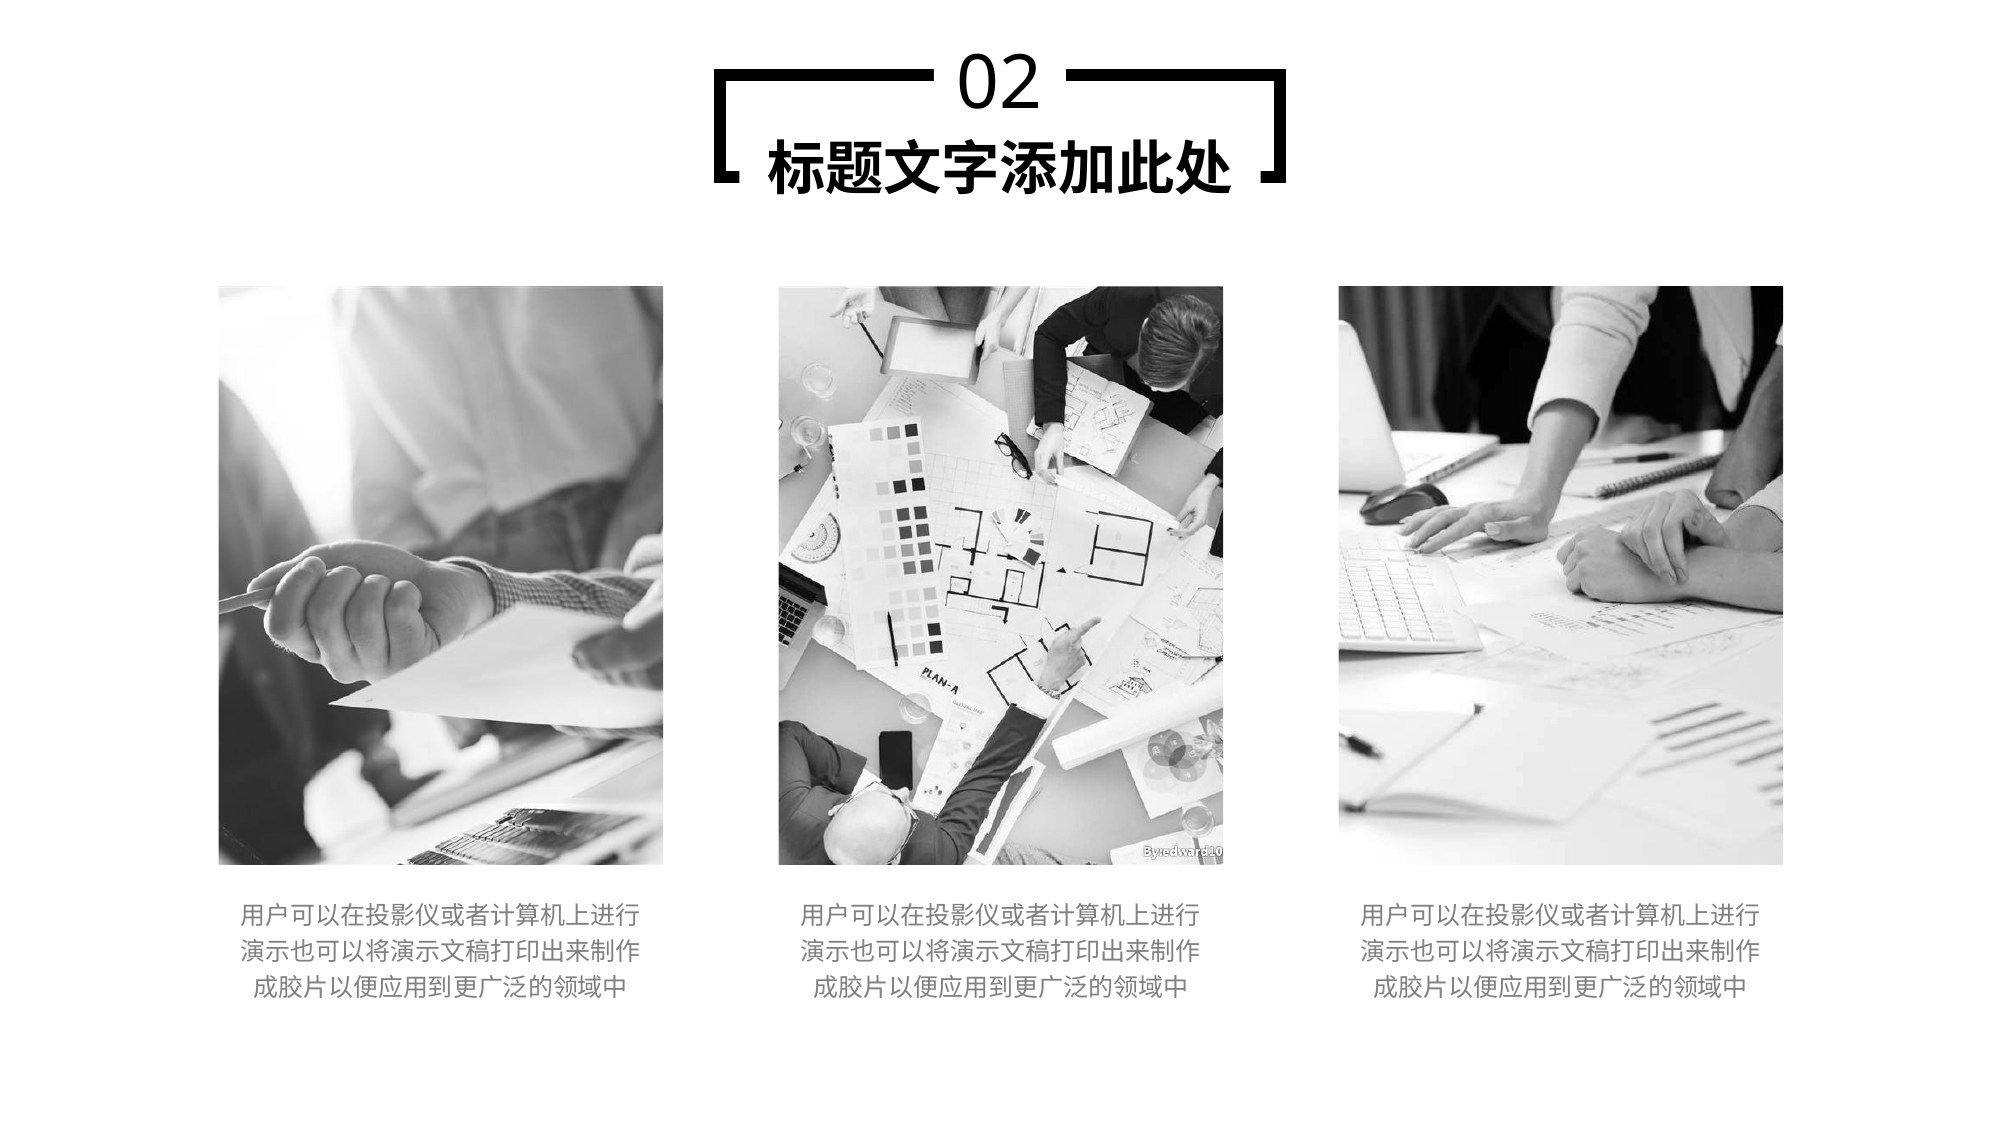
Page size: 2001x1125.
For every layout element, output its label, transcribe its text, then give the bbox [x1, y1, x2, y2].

picture [1338, 286, 1784, 865]
picture [218, 286, 663, 865]
picture [778, 286, 1224, 865]
text_box 用户可以在投影仪或者计算机上进行演示也可以将演示文稿打印出来制作成胶片以便应用到更广泛的领域中 [218, 885, 663, 1009]
text_box 用户可以在投影仪或者计算机上进行演示也可以将演示文稿打印出来制作成胶片以便应用到更广泛的领域中 [1338, 885, 1784, 1009]
text_box 用户可以在投影仪或者计算机上进行演示也可以将演示文稿打印出来制作成胶片以便应用到更广泛的领域中 [778, 885, 1224, 1009]
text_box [719, 26, 1280, 210]
